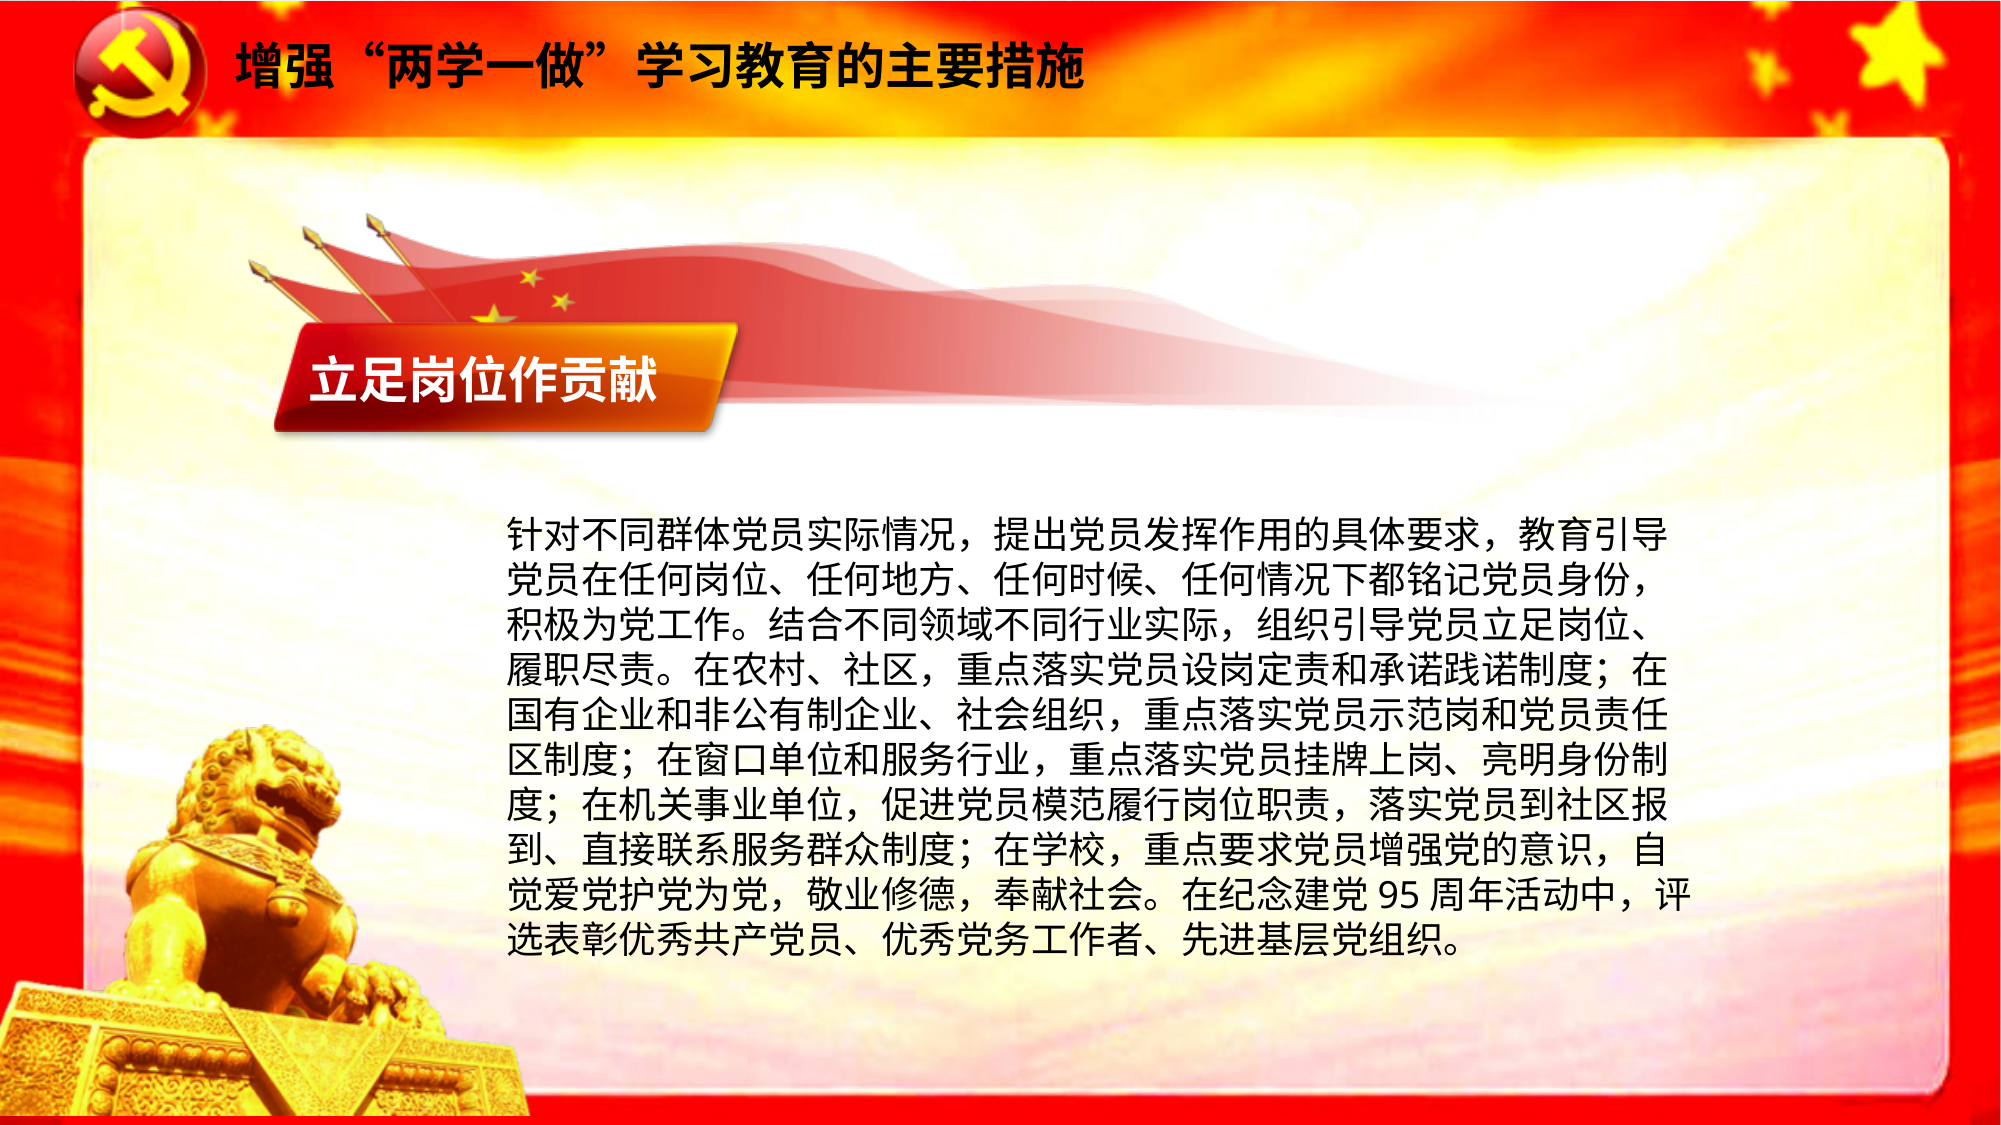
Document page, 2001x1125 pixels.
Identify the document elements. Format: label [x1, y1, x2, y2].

text_box [274, 322, 772, 432]
picture [0, 0, 2001, 1125]
